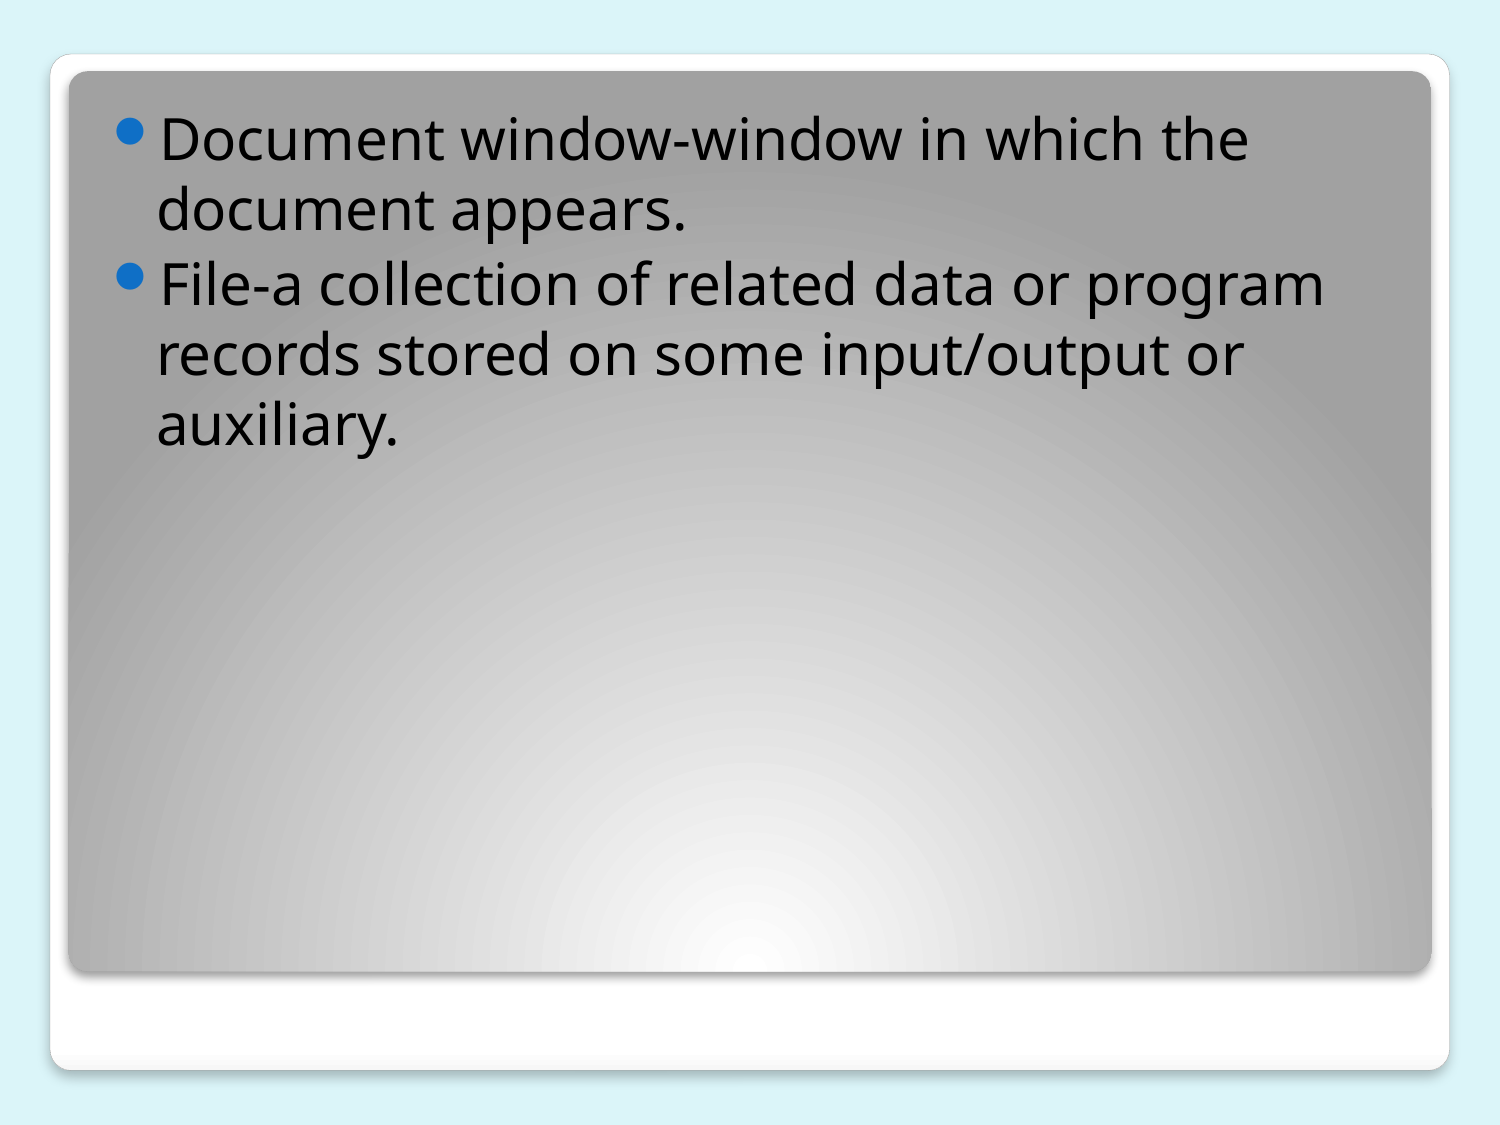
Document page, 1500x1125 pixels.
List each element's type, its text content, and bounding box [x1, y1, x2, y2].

list Document window-window in which the document appears. File-a collection of related data or program records stored on some input/output or auxiliary. [82, 86, 1425, 774]
